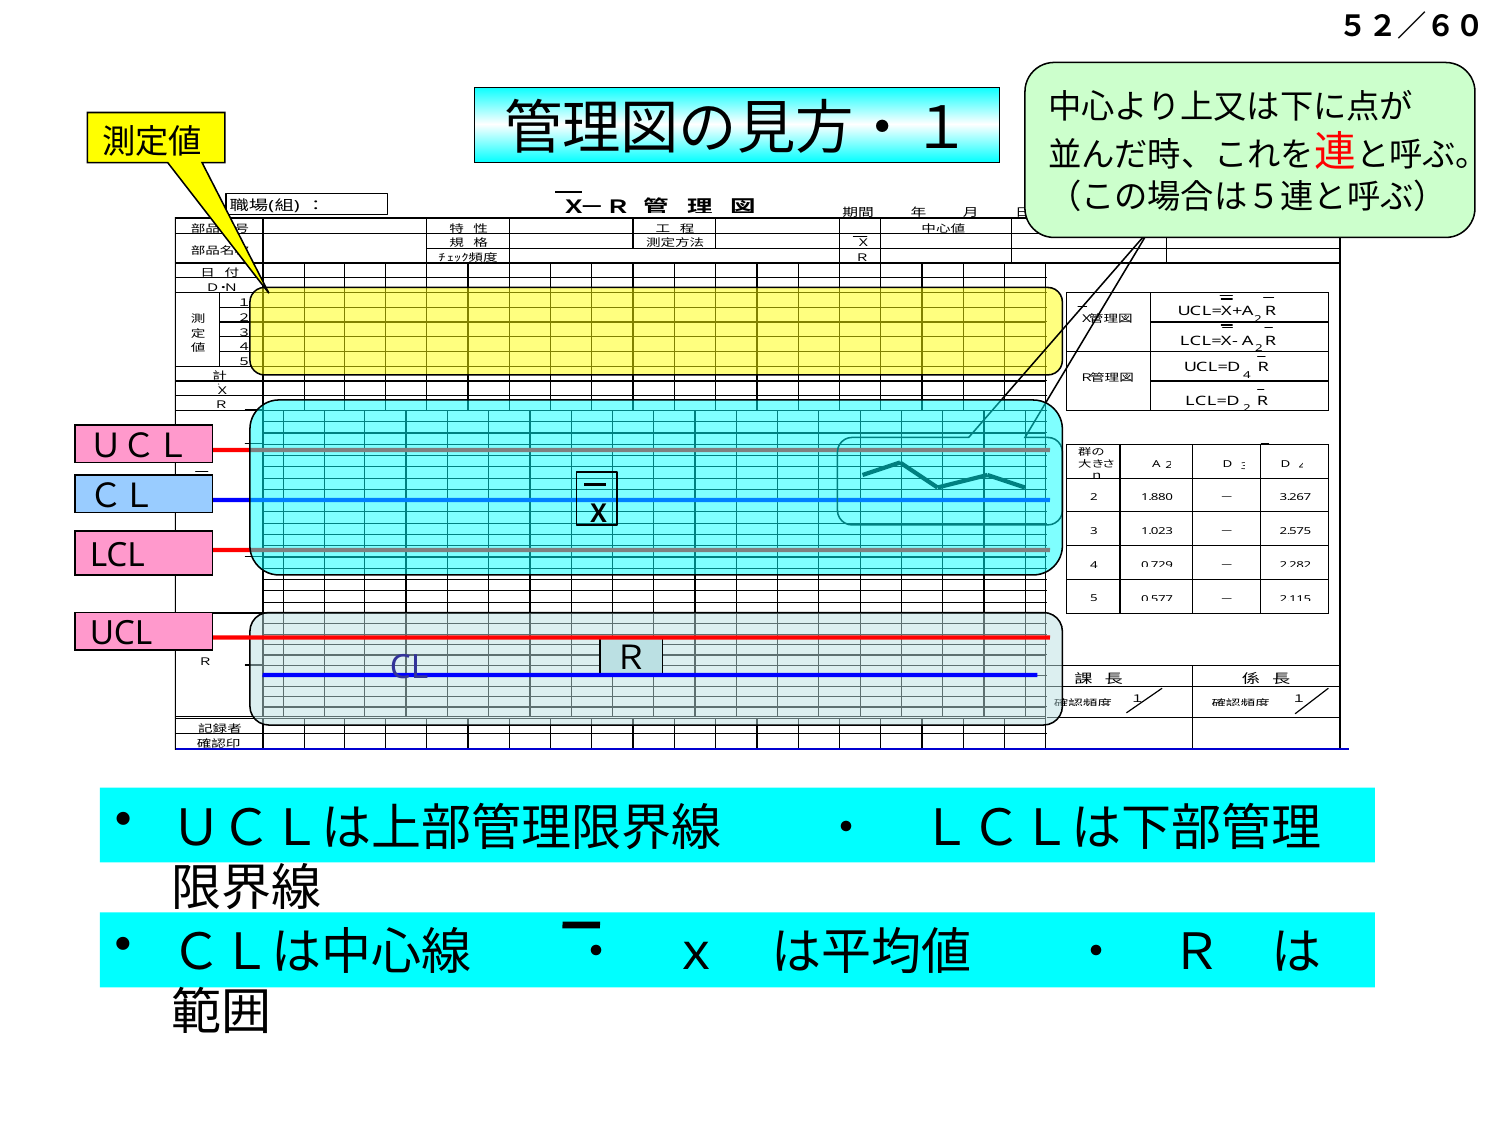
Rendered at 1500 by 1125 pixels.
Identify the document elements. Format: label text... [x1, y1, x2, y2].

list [174, 174, 1351, 751]
text_box ＣＬ [74, 474, 169, 513]
text_box ＵＣＬ [74, 425, 169, 463]
list ＵＣＬは上部管理限界線 ・ ＬＣＬは下部管理限界線 [99, 787, 1375, 863]
title 管理図の見方・１ [474, 87, 1000, 163]
text_box 測定値 [87, 112, 225, 173]
text_box LCL [74, 531, 169, 575]
text_box ＣＬは中心線 ・ ｘ は平均値 ・ Ｒ は範囲 [99, 912, 1375, 988]
picture [537, 434, 652, 551]
text_box UCL [74, 612, 169, 650]
text_box ５２／６０ [1324, 0, 1500, 85]
text_box 中心より上又は下に点が 並んだ時、これを連と呼ぶ。 （この場合は５連と呼ぶ） [1024, 62, 1475, 238]
